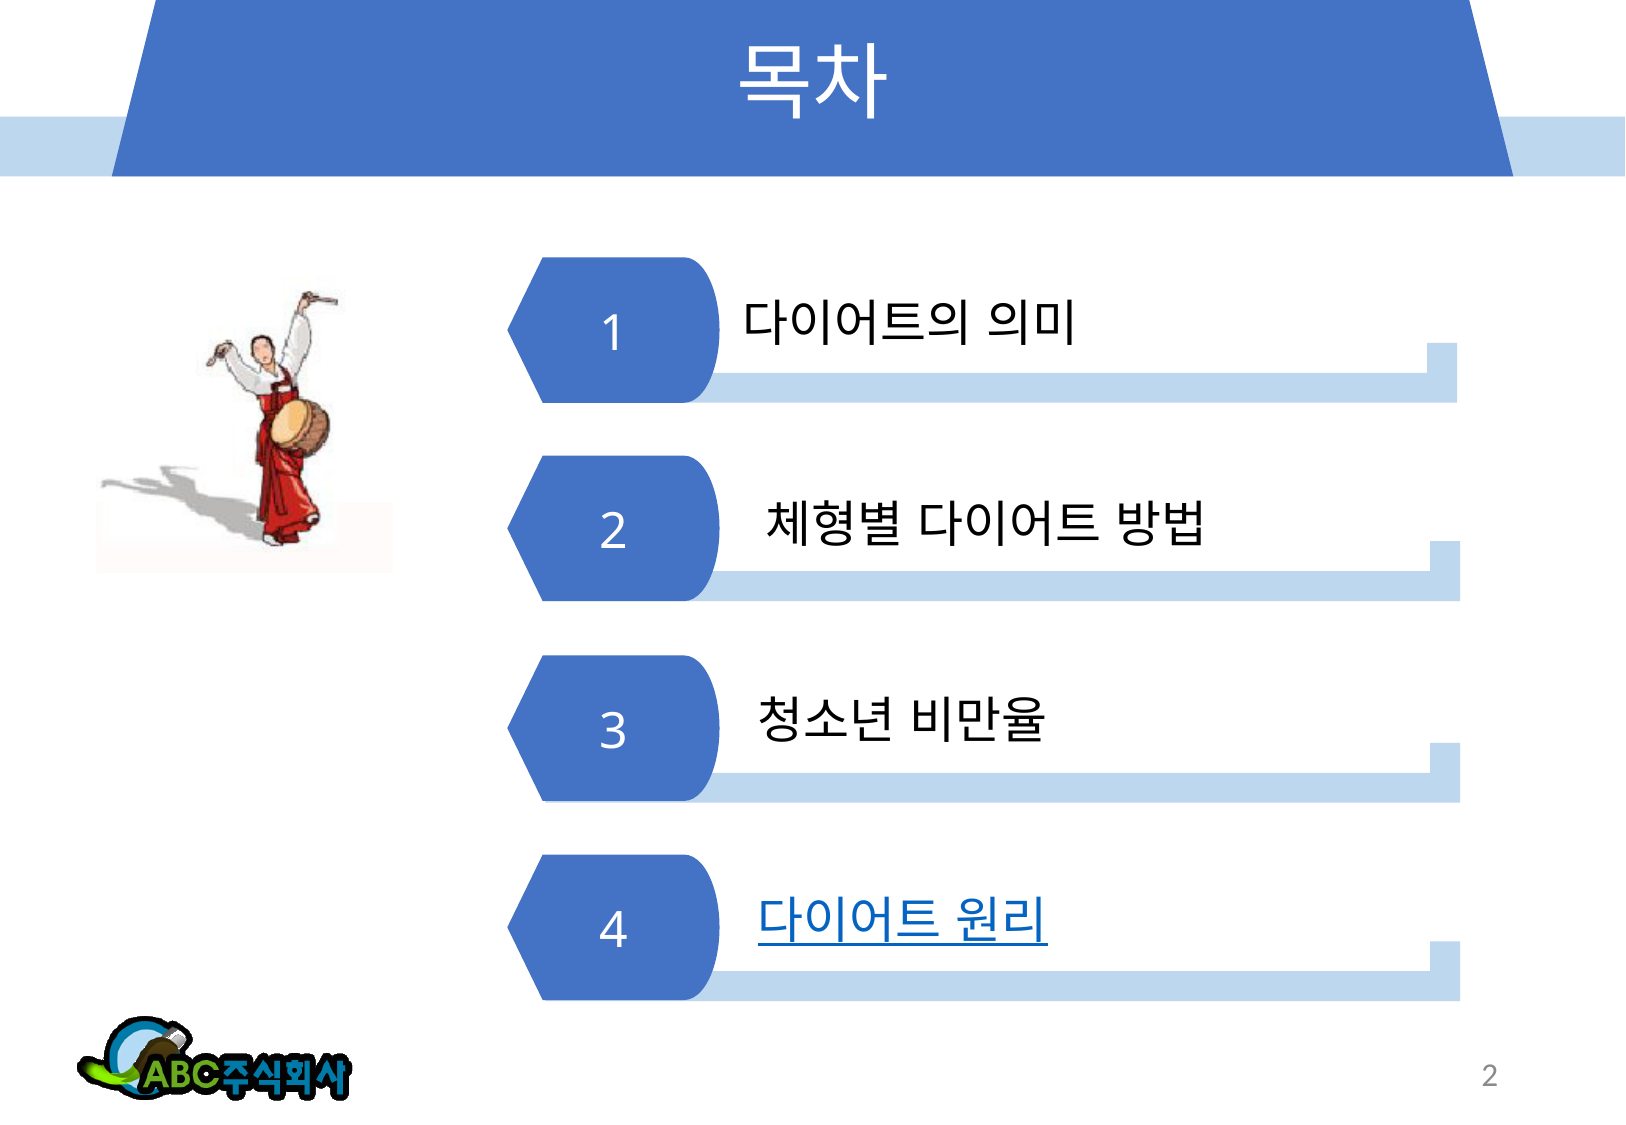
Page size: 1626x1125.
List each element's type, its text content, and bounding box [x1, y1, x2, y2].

text_box 3 [506, 654, 721, 802]
text_box 1 [506, 256, 721, 404]
text_box 체형별 다이어트 방법 [750, 484, 1223, 560]
text_box 다이어트의 의미 [727, 283, 1319, 359]
text_box 청소년 비만율 [742, 681, 1063, 757]
text_box [685, 940, 1461, 1002]
picture [64, 1006, 360, 1107]
title 목차 [0, 0, 1625, 174]
text_box 다이어트 원리 [742, 881, 1063, 969]
slide_number 2 [1147, 1042, 1514, 1103]
text_box 4 [506, 853, 721, 1002]
picture [96, 265, 393, 573]
text_box [690, 342, 1458, 404]
text_box [691, 540, 1461, 602]
text_box 2 [506, 454, 721, 603]
text_box [544, 742, 1461, 804]
